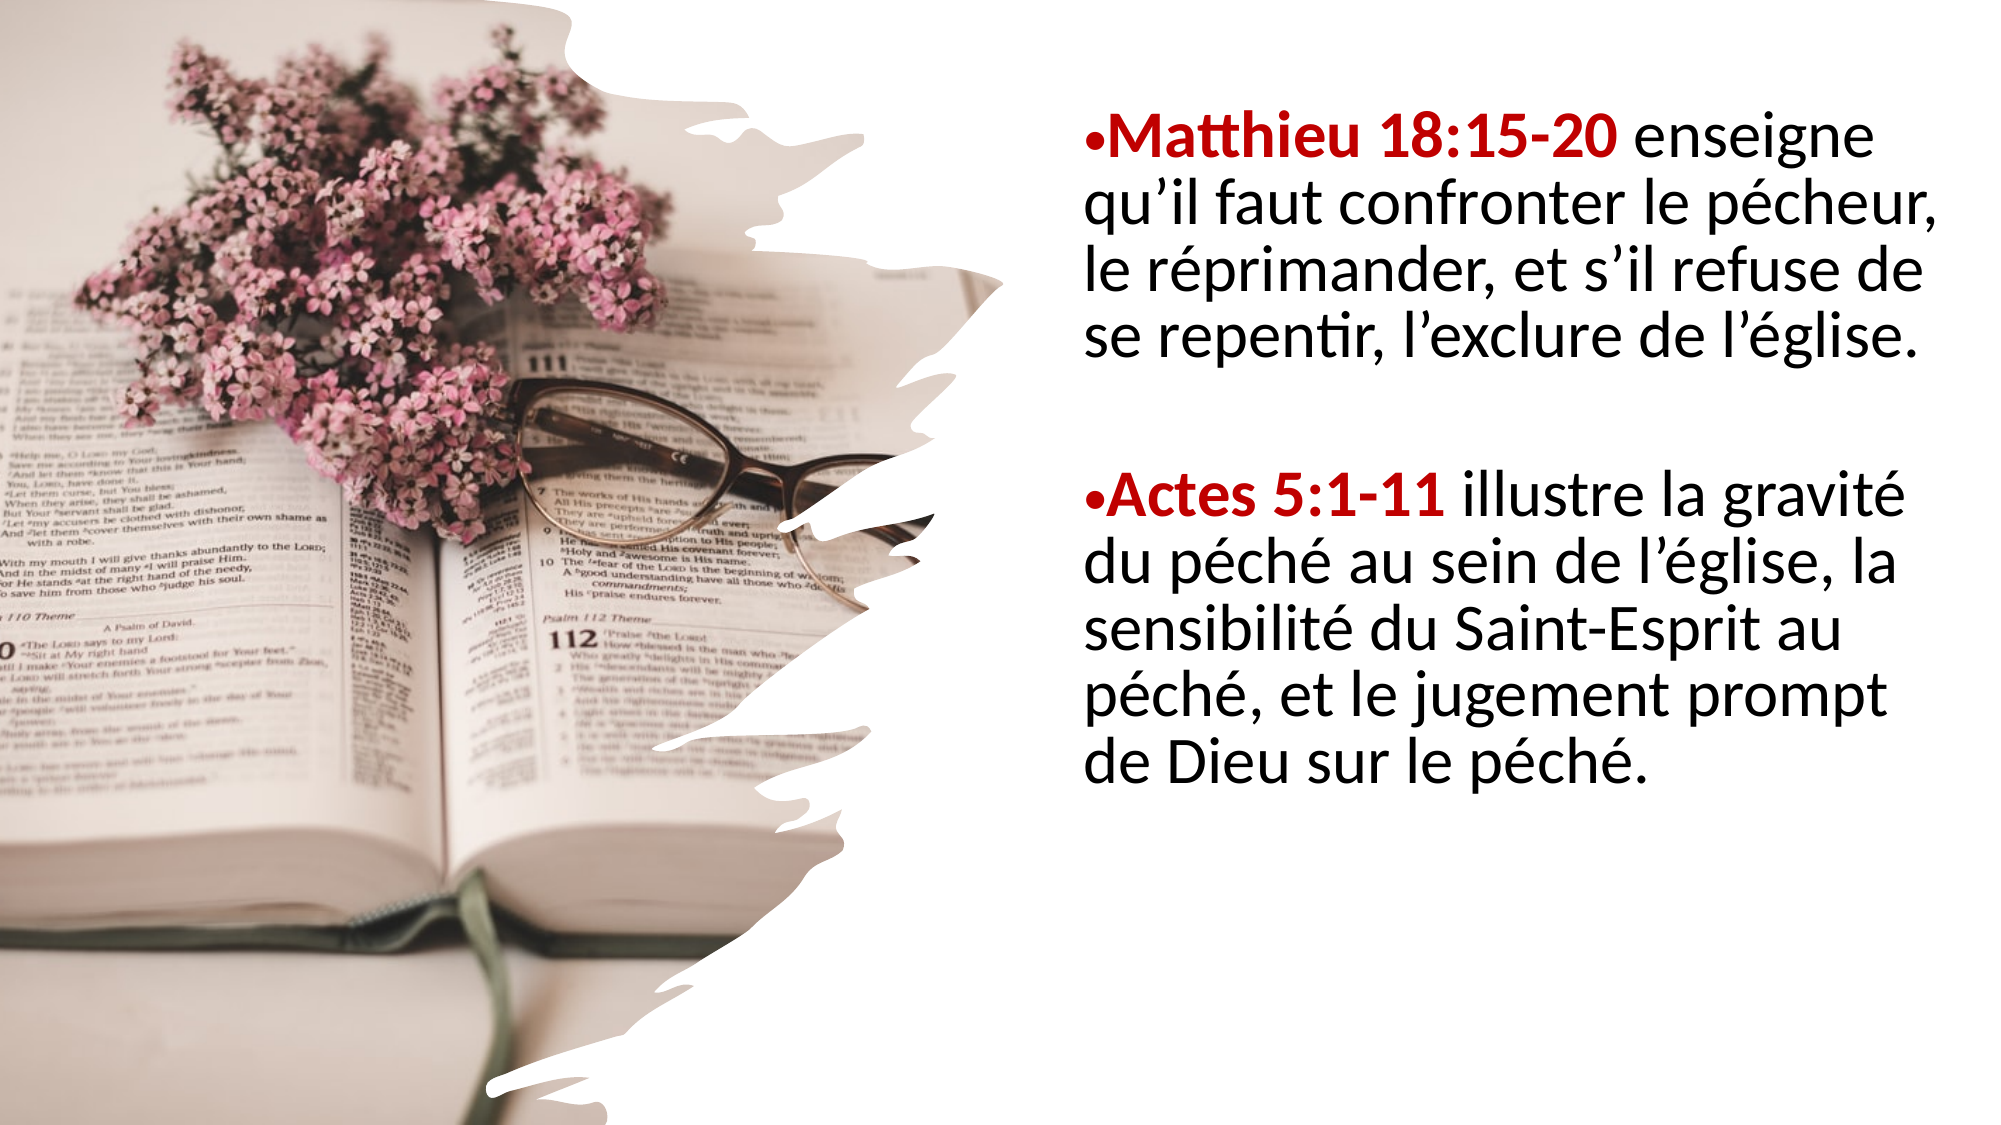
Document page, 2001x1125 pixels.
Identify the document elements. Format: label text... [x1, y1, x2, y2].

text_box [1004, 0, 2000, 1125]
text_box Matthieu 18:15-20 enseigne qu’il faut confronter le pécheur, le réprimander, et s’il refuse de se repentir, l’exclure de l’église. Actes 5:1-11 illustre la gravité du péché au sein de l’église, la sensibilité du Saint-Esprit au péché, et le jugement prompt de Dieu sur le péché. [1068, 99, 1971, 1105]
picture [0, 0, 1004, 1125]
